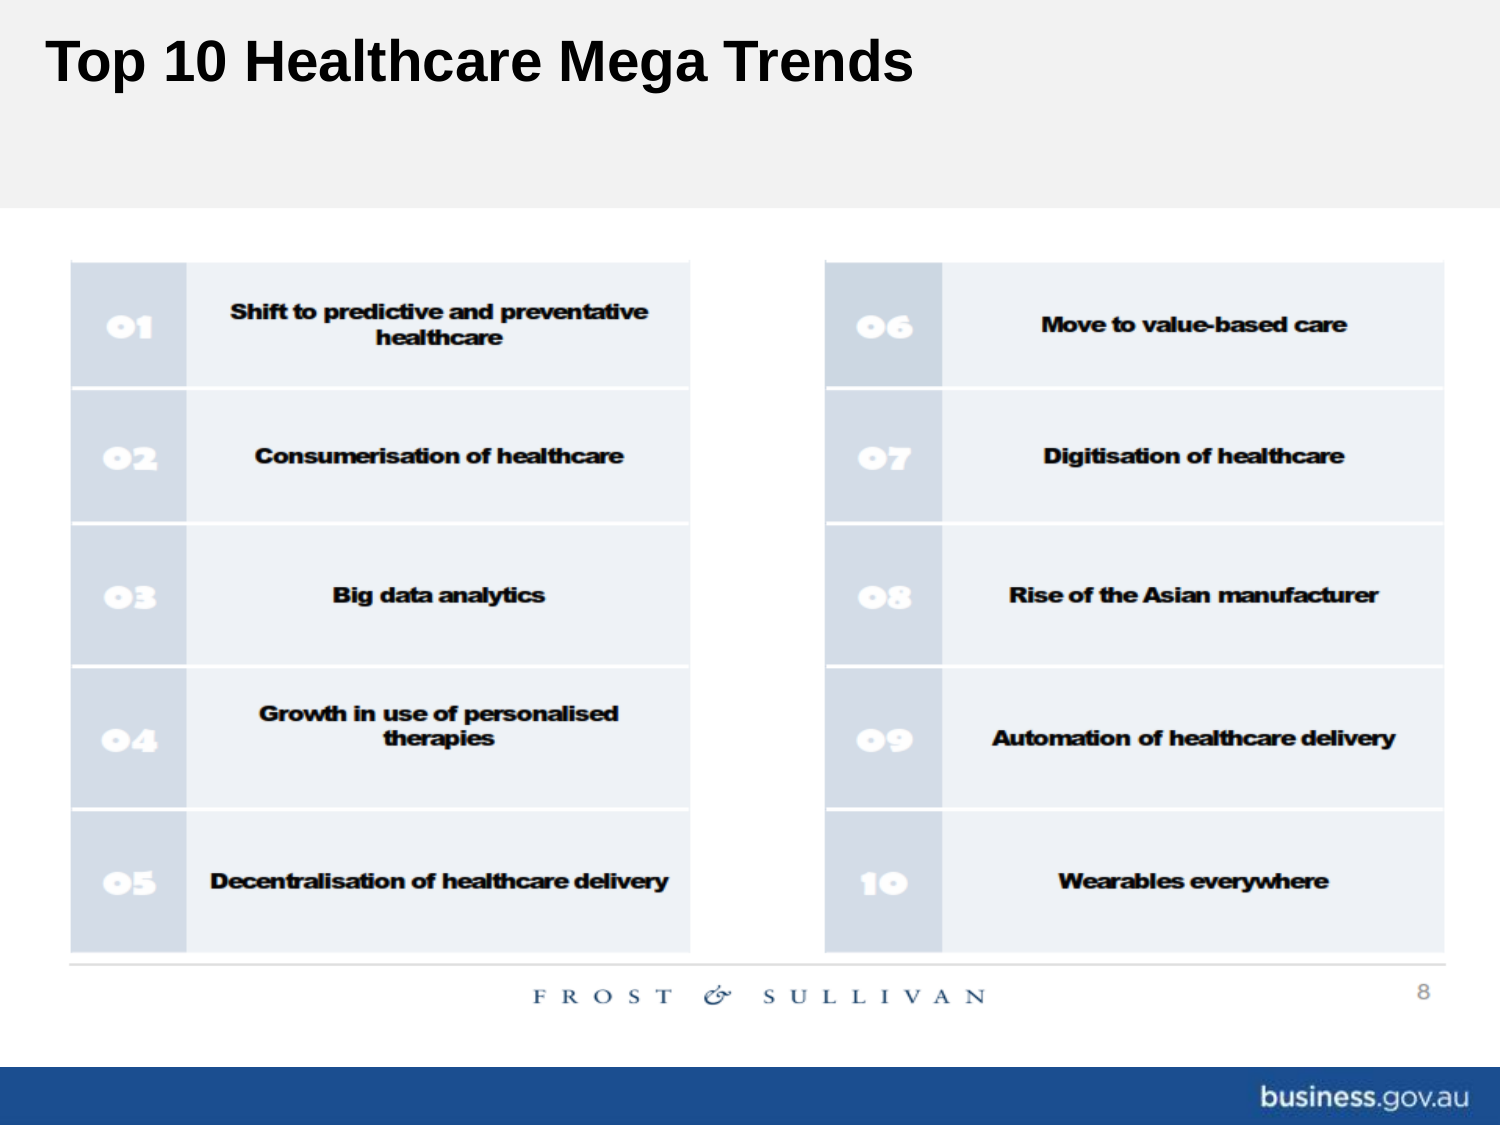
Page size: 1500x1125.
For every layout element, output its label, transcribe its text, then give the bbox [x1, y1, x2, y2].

picture [0, 1067, 1500, 1125]
picture [35, 148, 1465, 1024]
title Top 10 Healthcare Mega Trends [0, 0, 1500, 209]
